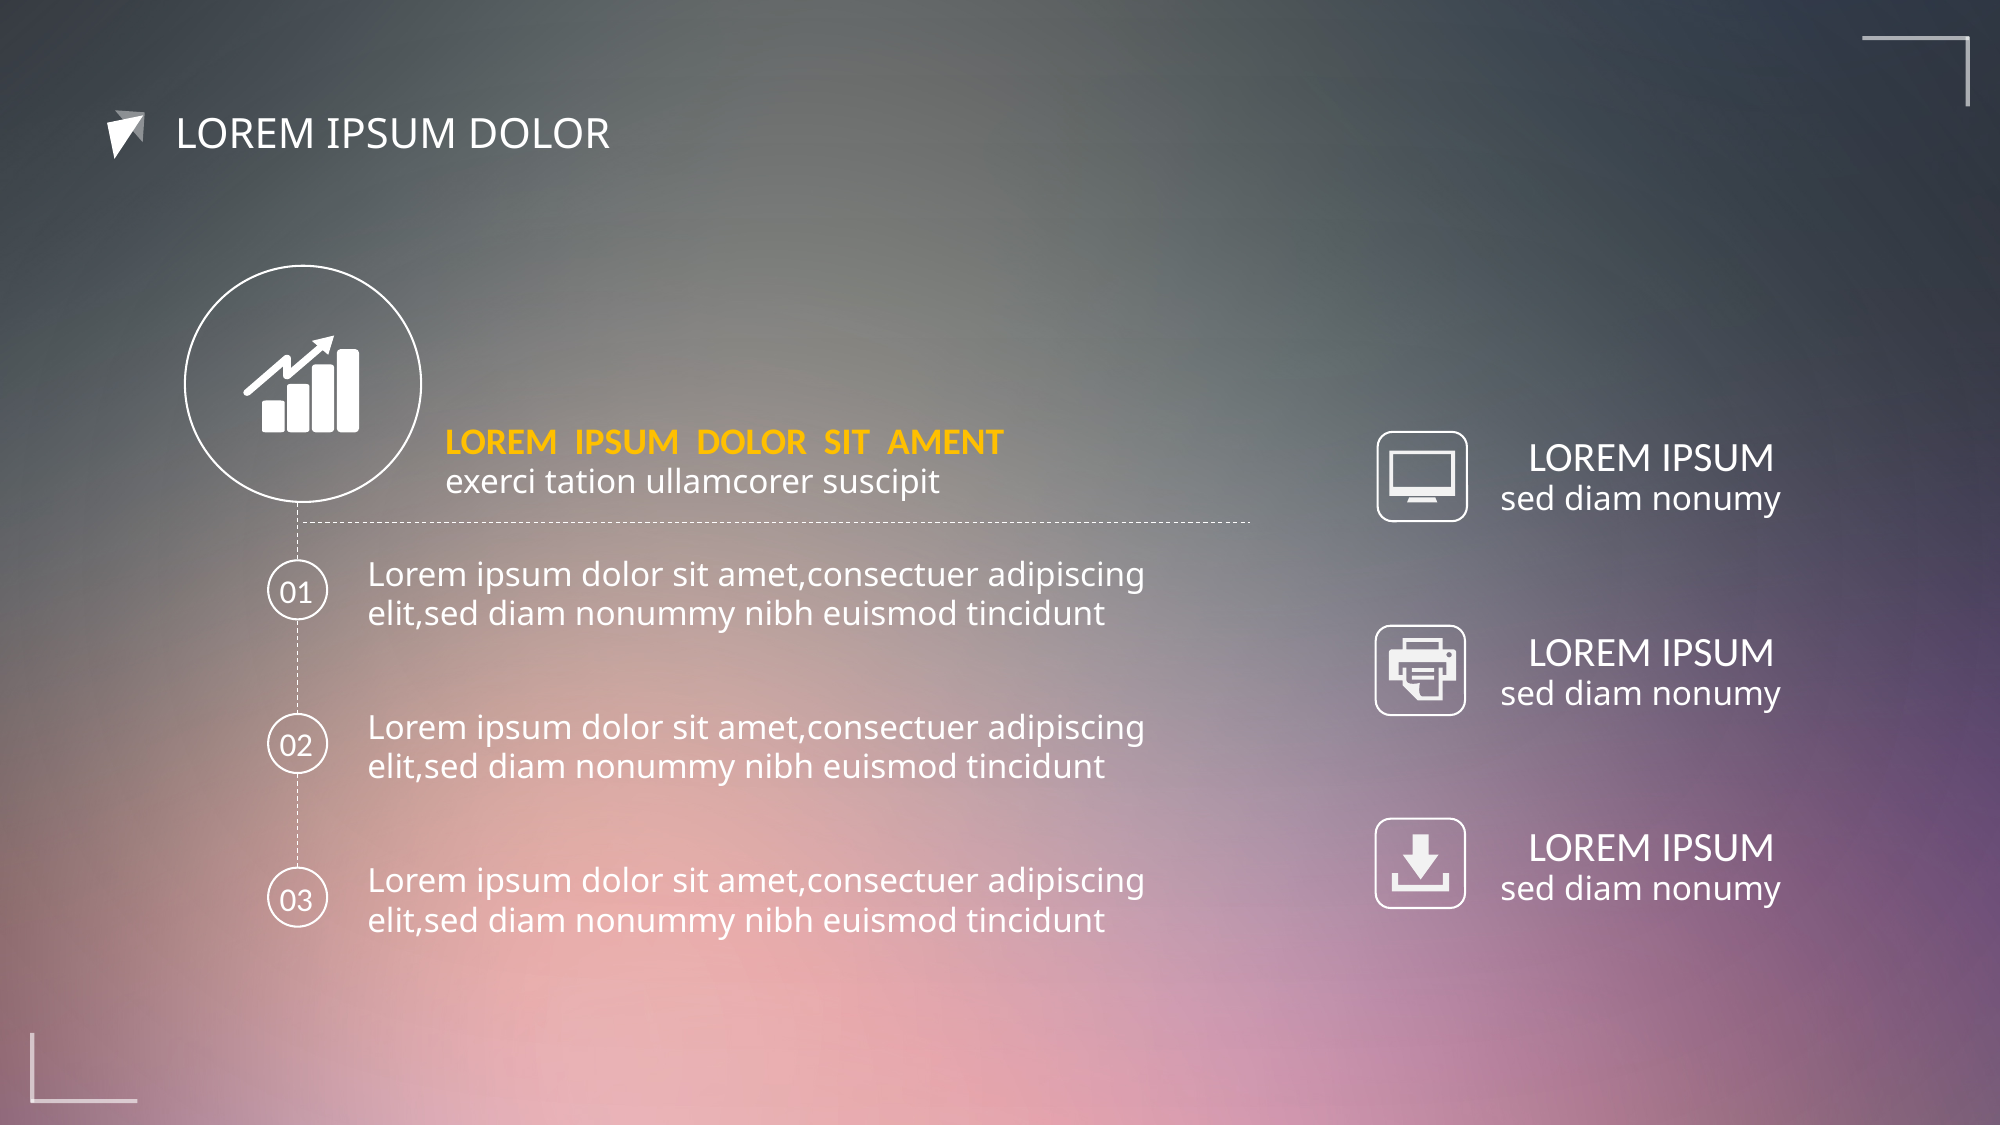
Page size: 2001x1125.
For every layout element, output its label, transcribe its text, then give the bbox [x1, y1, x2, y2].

text_box 02 [264, 716, 332, 771]
text_box 03 [264, 870, 332, 926]
text_box Lorem ipsum dolor sit amet,consectuer adipiscing elit,sed diam nonummy nibh euismod tincidunt [352, 545, 1253, 640]
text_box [1377, 431, 1467, 522]
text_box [110, 99, 647, 165]
text_box [183, 264, 423, 504]
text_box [1375, 625, 1466, 716]
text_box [1375, 818, 1466, 909]
text_box Lorem ipsum dolor sit amet,consectuer adipiscing elit,sed diam nonummy nibh euismod tincidunt [352, 851, 1253, 947]
text_box sed diam nonumy [1485, 469, 1797, 525]
text_box LOREM IPSUM DOLOR SIT AMENT [430, 409, 1339, 470]
picture [0, 0, 2000, 1125]
text_box exerci tation ullamcorer suscipit [430, 453, 1141, 508]
text_box [284, 771, 311, 775]
text_box sed diam nonumy [1485, 664, 1797, 720]
text_box [283, 866, 312, 870]
text_box LOREM IPSUM [1513, 422, 1791, 469]
text_box [284, 712, 311, 716]
text_box 01 [264, 562, 332, 618]
text_box sed diam nonumy [1485, 859, 1797, 915]
text_box LOREM IPSUM [1513, 617, 1791, 664]
text_box LOREM IPSUM [1513, 812, 1791, 859]
text_box Lorem ipsum dolor sit amet,consectuer adipiscing elit,sed diam nonummy nibh euismod tincidunt [352, 698, 1253, 793]
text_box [242, 335, 360, 433]
